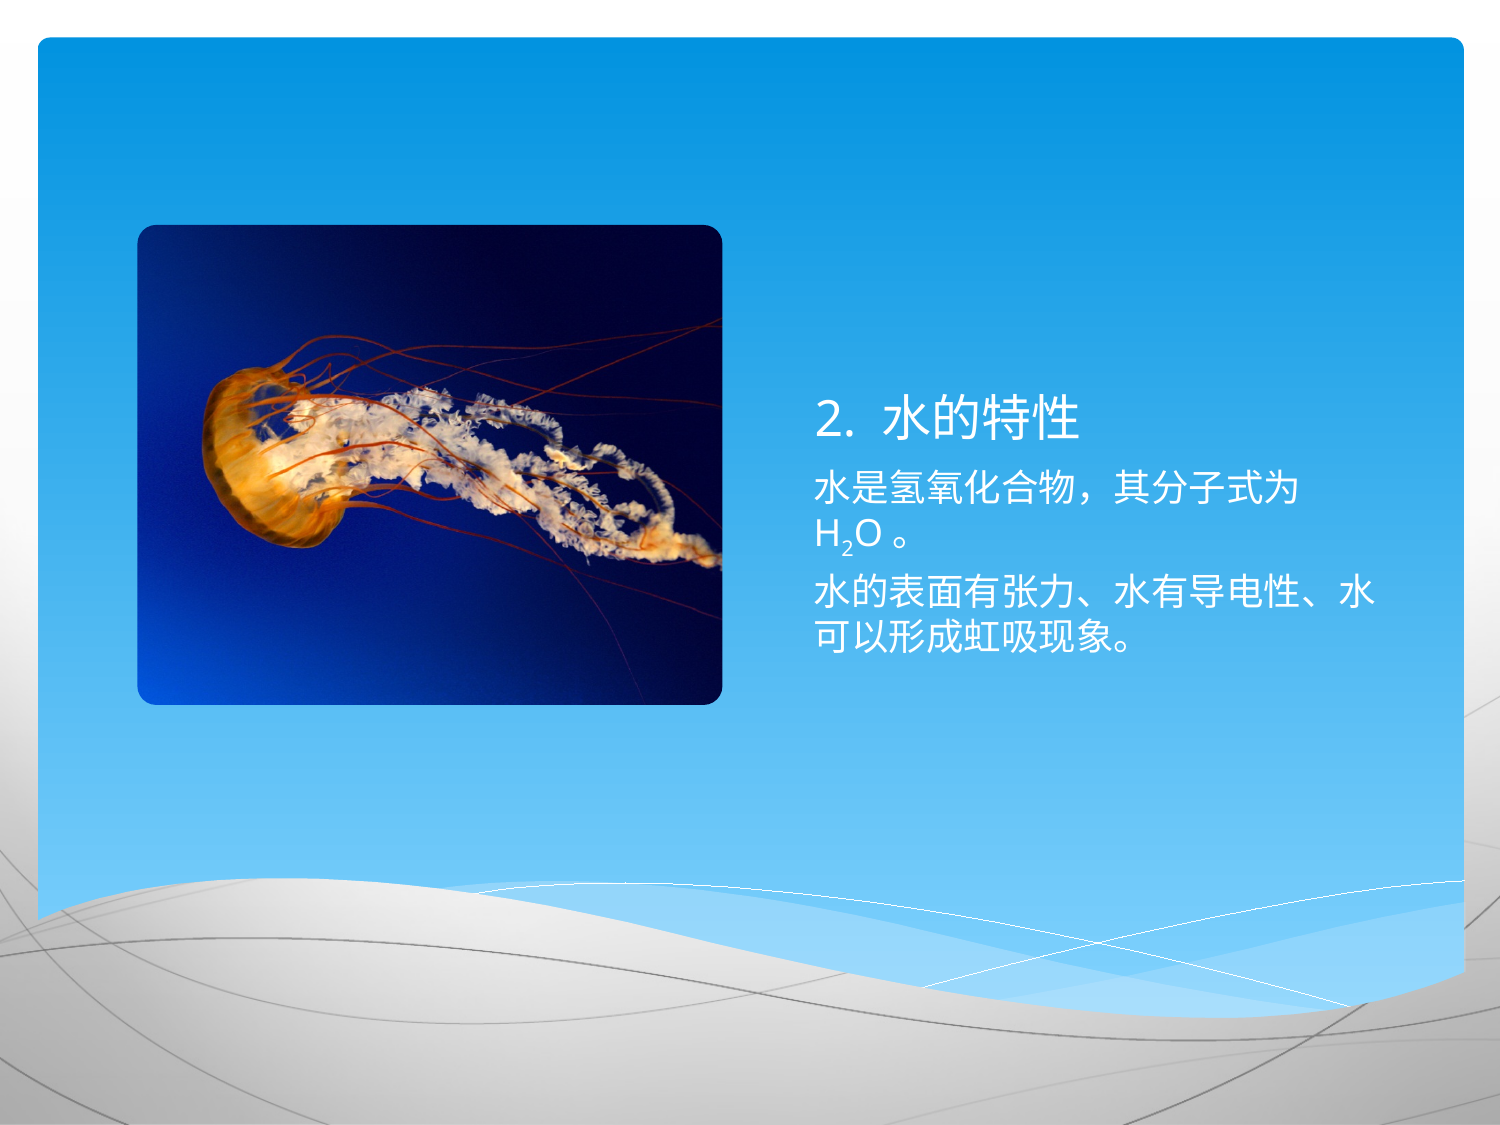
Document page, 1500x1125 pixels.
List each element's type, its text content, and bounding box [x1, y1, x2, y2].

picture [137, 224, 723, 706]
title 2. 水的特性 [799, 55, 1425, 455]
list 水是氢氧化合物，其分子式为H2O。 水的表面有张力、水有导电性、水可以形成虹吸现象。 [798, 456, 1425, 855]
